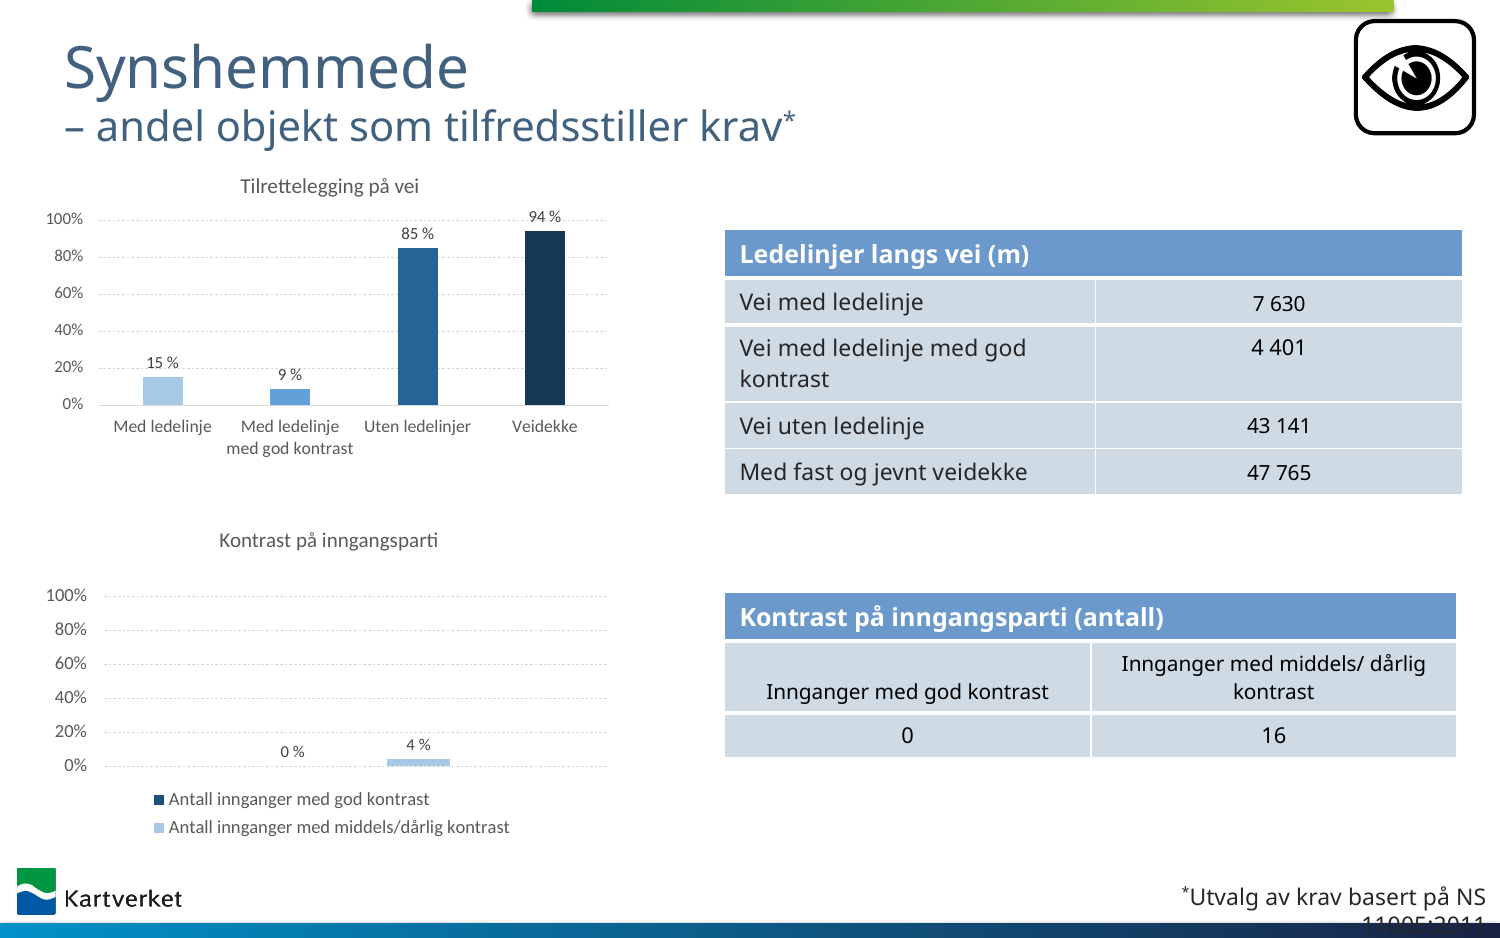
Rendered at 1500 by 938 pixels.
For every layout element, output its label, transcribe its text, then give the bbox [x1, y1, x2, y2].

text_box *Utvalg av krav basert på NS 11005:2011 [1068, 873, 1500, 938]
text_box Synshemmede – andel objekt som tilfredsstiller krav* [49, 24, 1431, 158]
table_cell 4 401 [1096, 327, 1462, 401]
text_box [1355, 20, 1475, 134]
table_cell Vei uten ledelinje [725, 403, 1095, 448]
table_cell 7 630 [1096, 280, 1462, 323]
table_header Ledelinjer langs vei (m) [725, 230, 1462, 276]
table_cell Innganger med middels/ dårlig kontrast [1092, 643, 1456, 711]
table_cell Med fast og jevnt veidekke [725, 449, 1095, 494]
table_cell 0 [725, 715, 1090, 757]
picture [41, 520, 617, 846]
table_header Kontrast på inngangsparti (antall) [725, 593, 1456, 639]
picture [41, 166, 619, 492]
table_cell Innganger med god kontrast [725, 643, 1090, 711]
table_cell 47 765 [1096, 449, 1462, 494]
table_cell Vei med ledelinje med god kontrast [725, 327, 1095, 401]
table_cell 43 141 [1096, 403, 1462, 448]
table_cell Vei med ledelinje [725, 280, 1095, 323]
table_cell 16 [1092, 715, 1456, 757]
